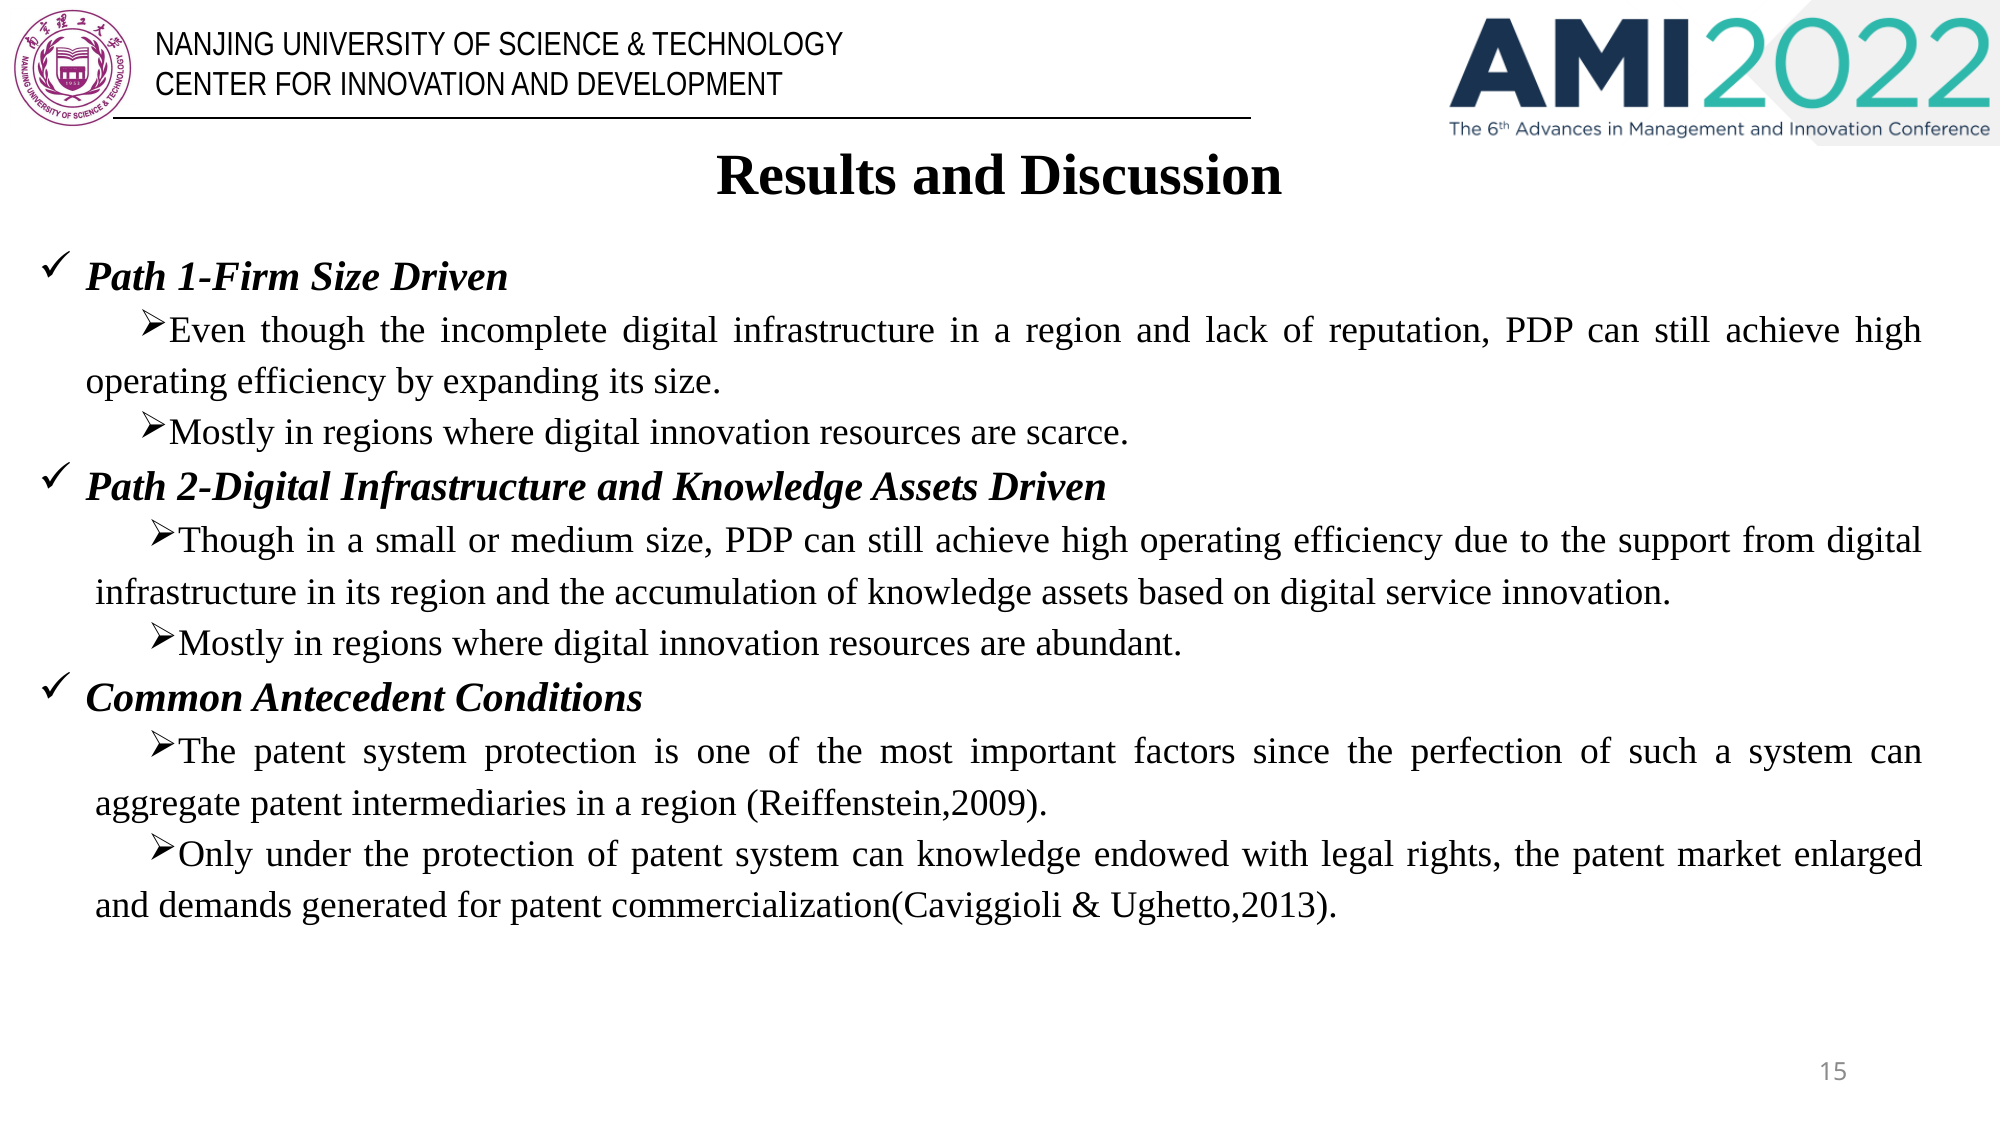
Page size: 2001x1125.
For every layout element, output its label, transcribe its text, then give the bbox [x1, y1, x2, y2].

slide_number 15 [1412, 1042, 1863, 1103]
text_box NANJING UNIVERSITY OF SCIENCE & TECHNOLOGY CENTER FOR INNOVATION AND DEVELOPMENT [140, 14, 860, 96]
picture [10, 8, 137, 128]
text_box Results and Discussion [0, 96, 2000, 256]
text_box Path 1-Firm Size Driven Even though the incomplete digital infrastructure in a region and lack of reputation, PDP can still achieve high operating efficiency by expanding its size. Mostly in regions where digital innovation resources are scarce. Path 2-Digital Infrastructure and Knowledge Assets Driven Though in a small or medium size, PDP can still achieve high operating efficiency due to the support from digital infrastructure in its region and the accumulation of knowledge assets based on digital service innovation. Mostly in regions where digital innovation resources are abundant. Common Antecedent Conditions The patent system protection is one of the most important factors since the perfection of such a system can aggregate patent intermediaries in a region (Reiffenstein,2009). Only under the protection of patent system can knowledge endowed with legal rights, the patent market enlarged and demands generated for patent commercialization(Caviggioli & Ughetto,2013). [23, 234, 1940, 933]
picture [1438, 0, 2000, 146]
